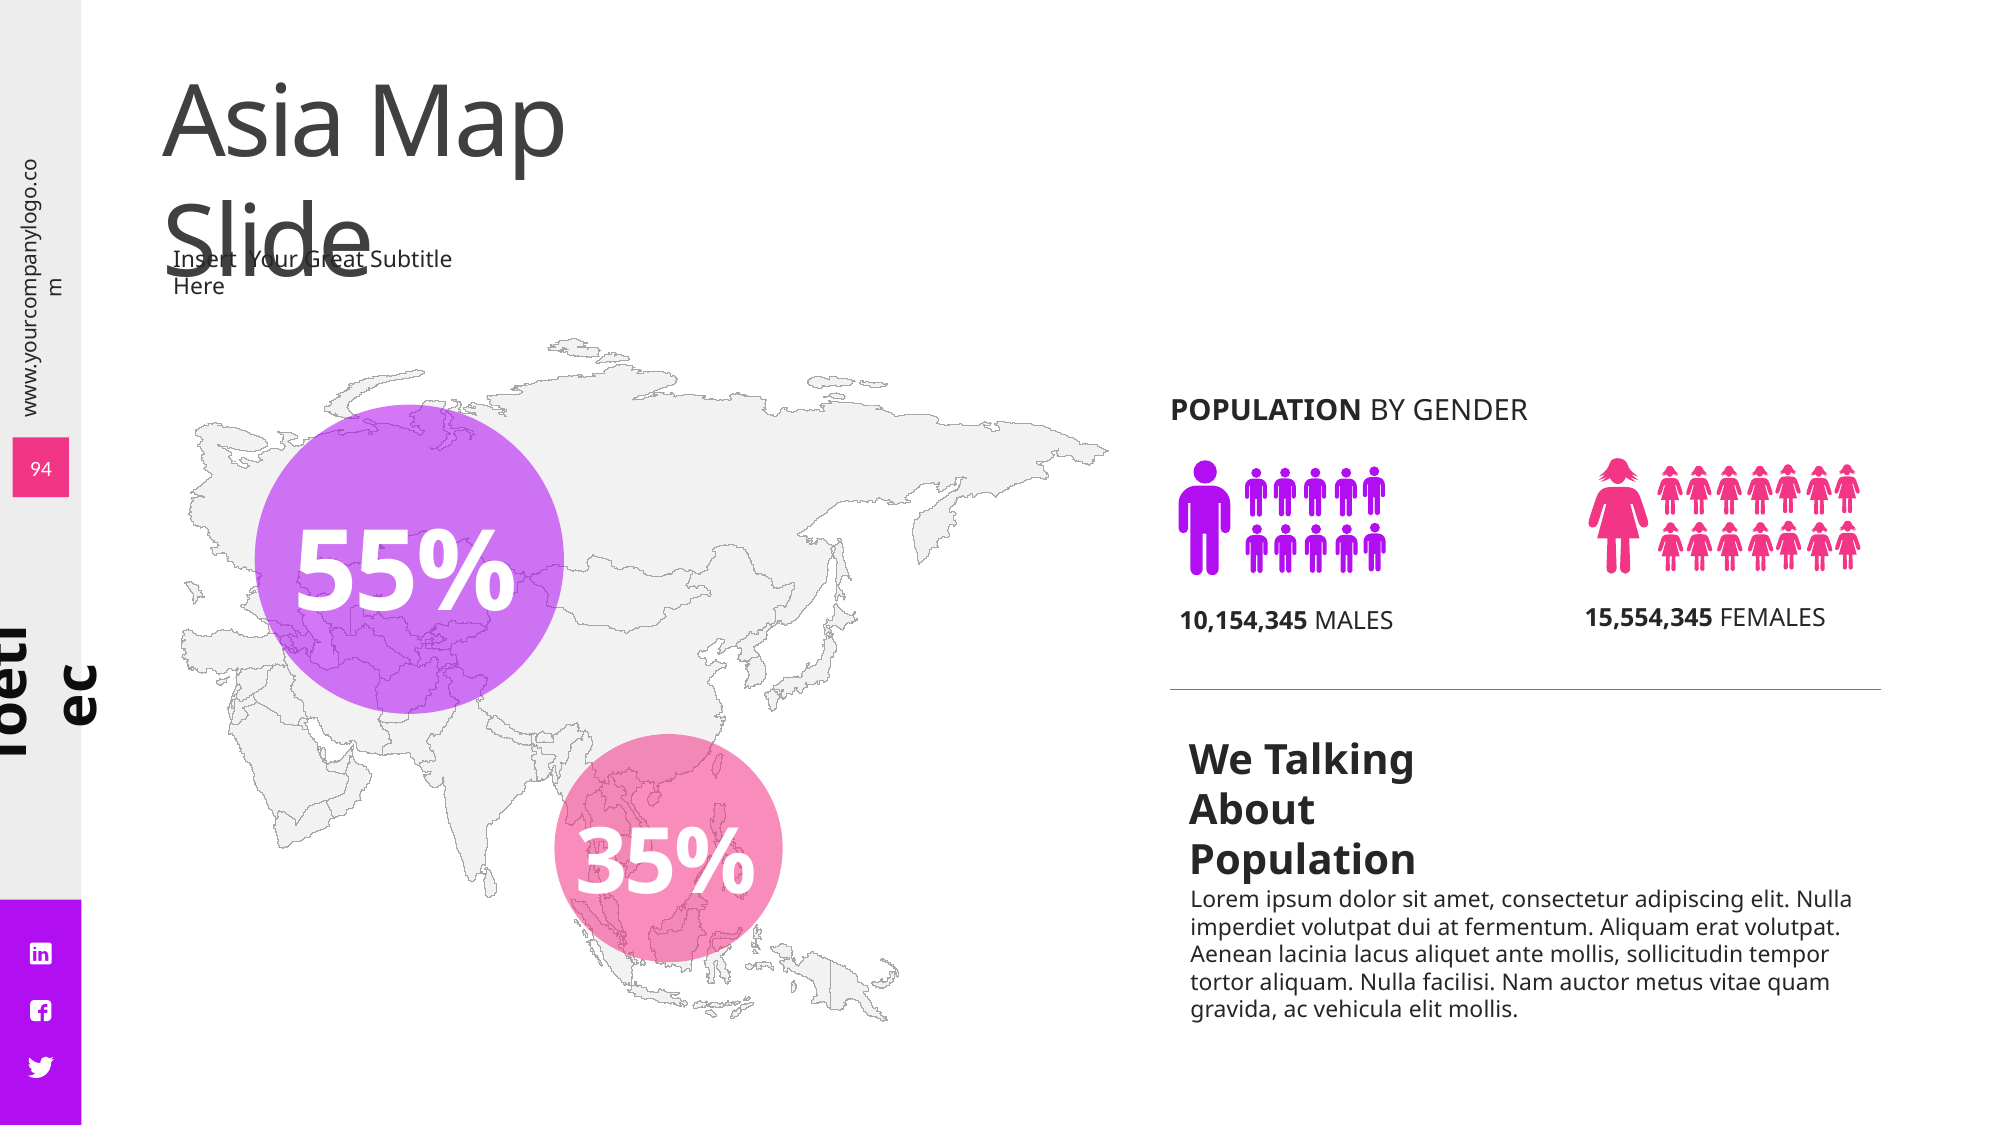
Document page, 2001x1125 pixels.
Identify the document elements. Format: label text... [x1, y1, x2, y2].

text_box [1588, 458, 1861, 574]
text_box Insert Your Great Subtitle Here [158, 237, 512, 307]
text_box Lorem ipsum dolor sit amet, consectetur adipiscing elit. Nulla imperdiet volutpat dui at fermentum. Aliquam erat volutpat. Aenean lacinia lacus aliquet ante mollis, sollicitudin tempor tortor aliquam. Nulla facilisi. Nam auctor metus vitae quam gravida, ac vehicula elit mollis. [1175, 877, 1882, 1030]
text_box 15,554,345 FEMALES [1569, 594, 1842, 640]
text_box POPULATION BY GENDER [1155, 383, 1544, 434]
text_box We Talking About Population [1174, 743, 1547, 872]
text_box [1178, 460, 1386, 576]
text_box 10,154,345 MALES [1164, 596, 1409, 642]
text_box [181, 338, 1109, 1021]
text_box Asia Map Slide [147, 116, 677, 236]
slide_number 94 [12, 437, 69, 498]
